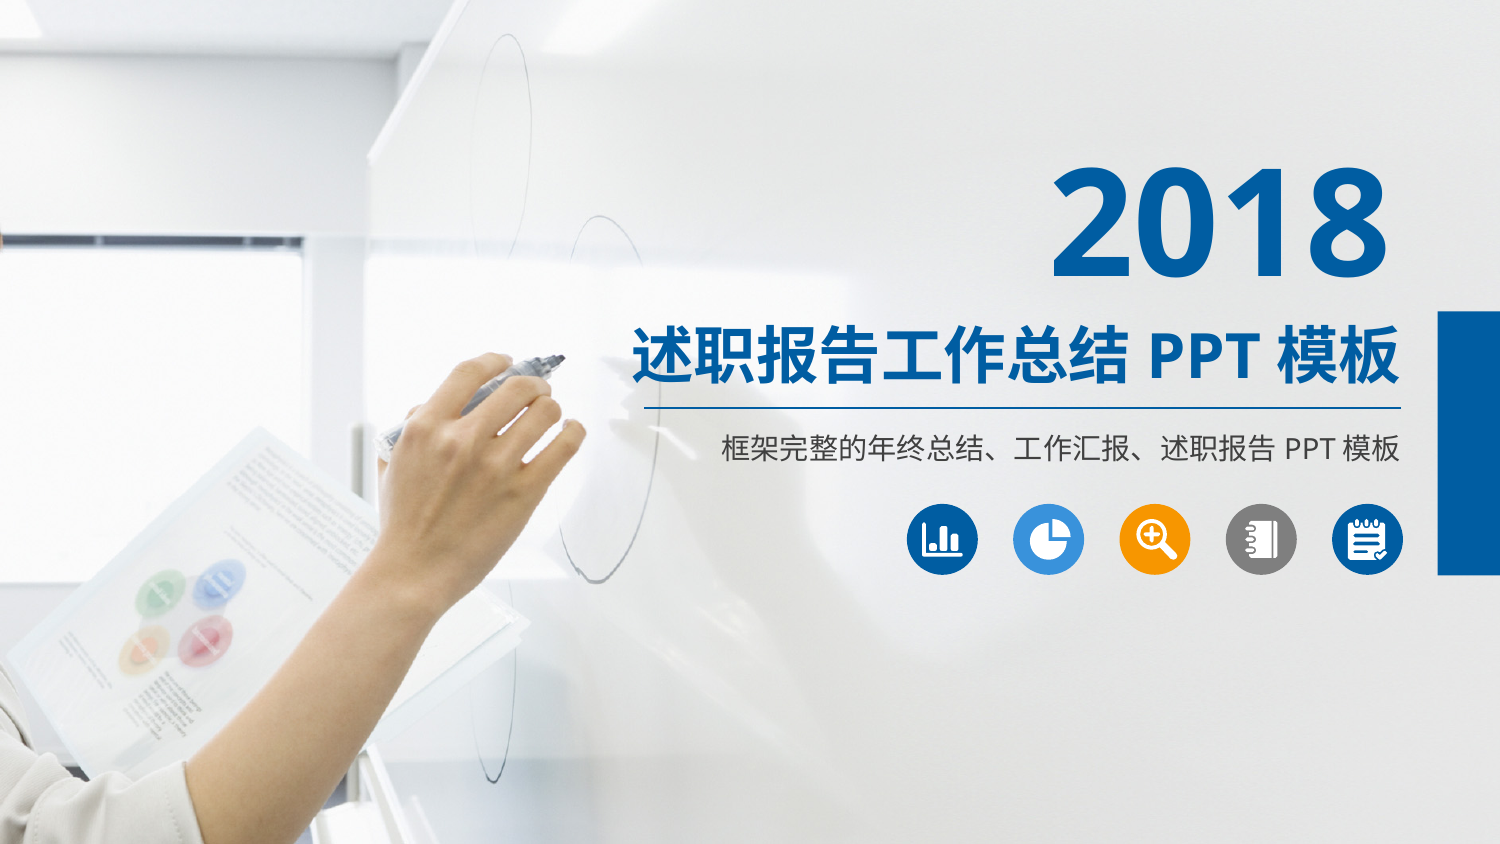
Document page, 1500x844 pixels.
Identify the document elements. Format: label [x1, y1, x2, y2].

text_box [1119, 503, 1191, 575]
text_box [1331, 503, 1404, 576]
picture [0, 0, 1500, 844]
text_box [1012, 503, 1085, 576]
text_box [1225, 503, 1297, 576]
text_box [906, 503, 979, 576]
